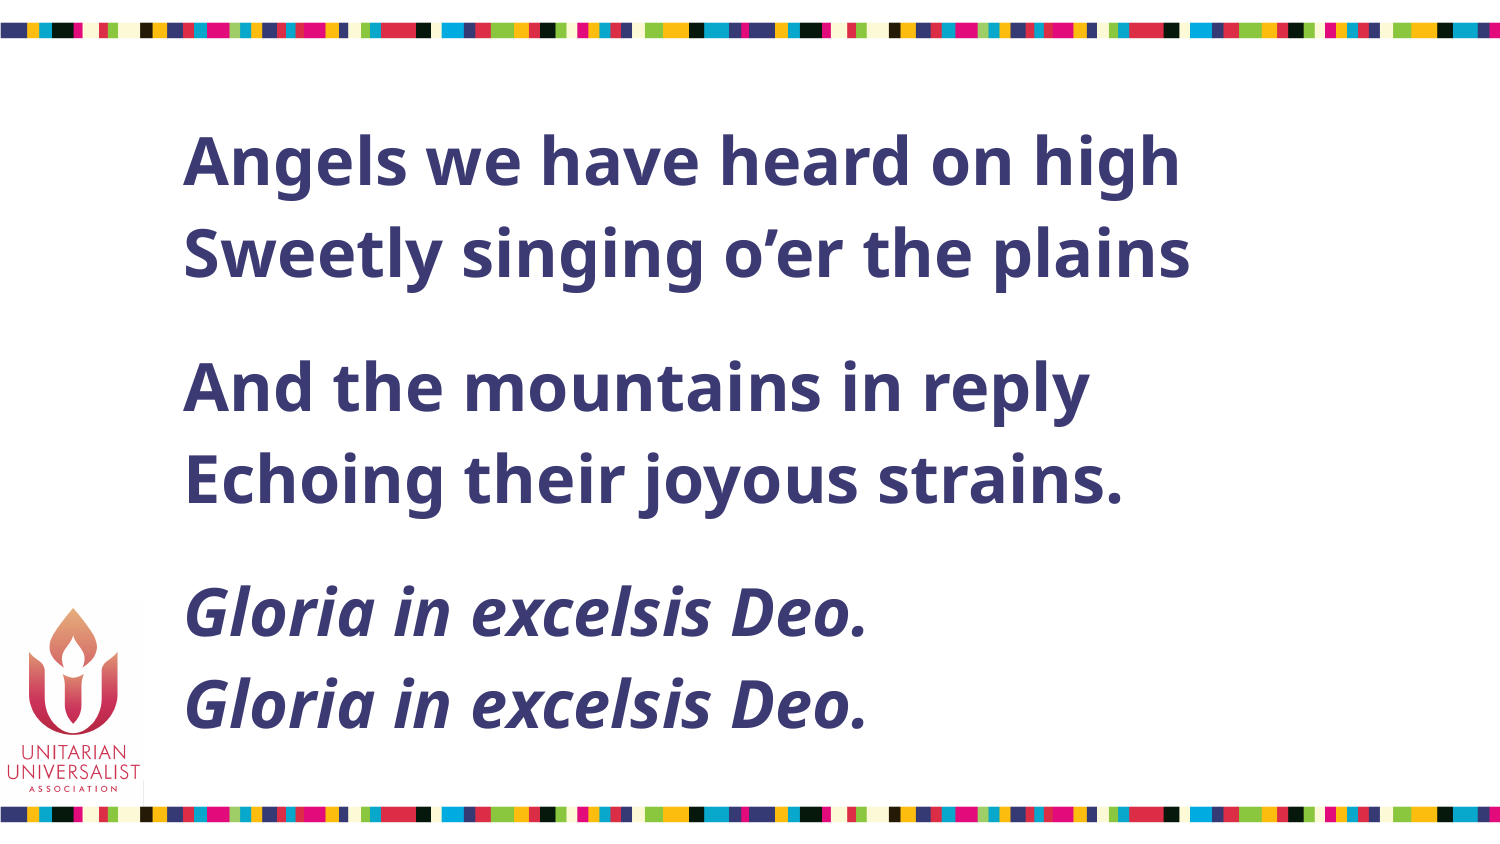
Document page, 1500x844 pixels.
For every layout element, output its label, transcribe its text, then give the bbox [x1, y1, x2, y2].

picture [0, 22, 1500, 40]
text_box Angels we have heard on high Sweetly singing o’er the plains And the mountains in reply Echoing their joyous strains. Gloria in excelsis Deo. Gloria in excelsis Deo. [168, 91, 1421, 757]
picture [0, 600, 1500, 824]
